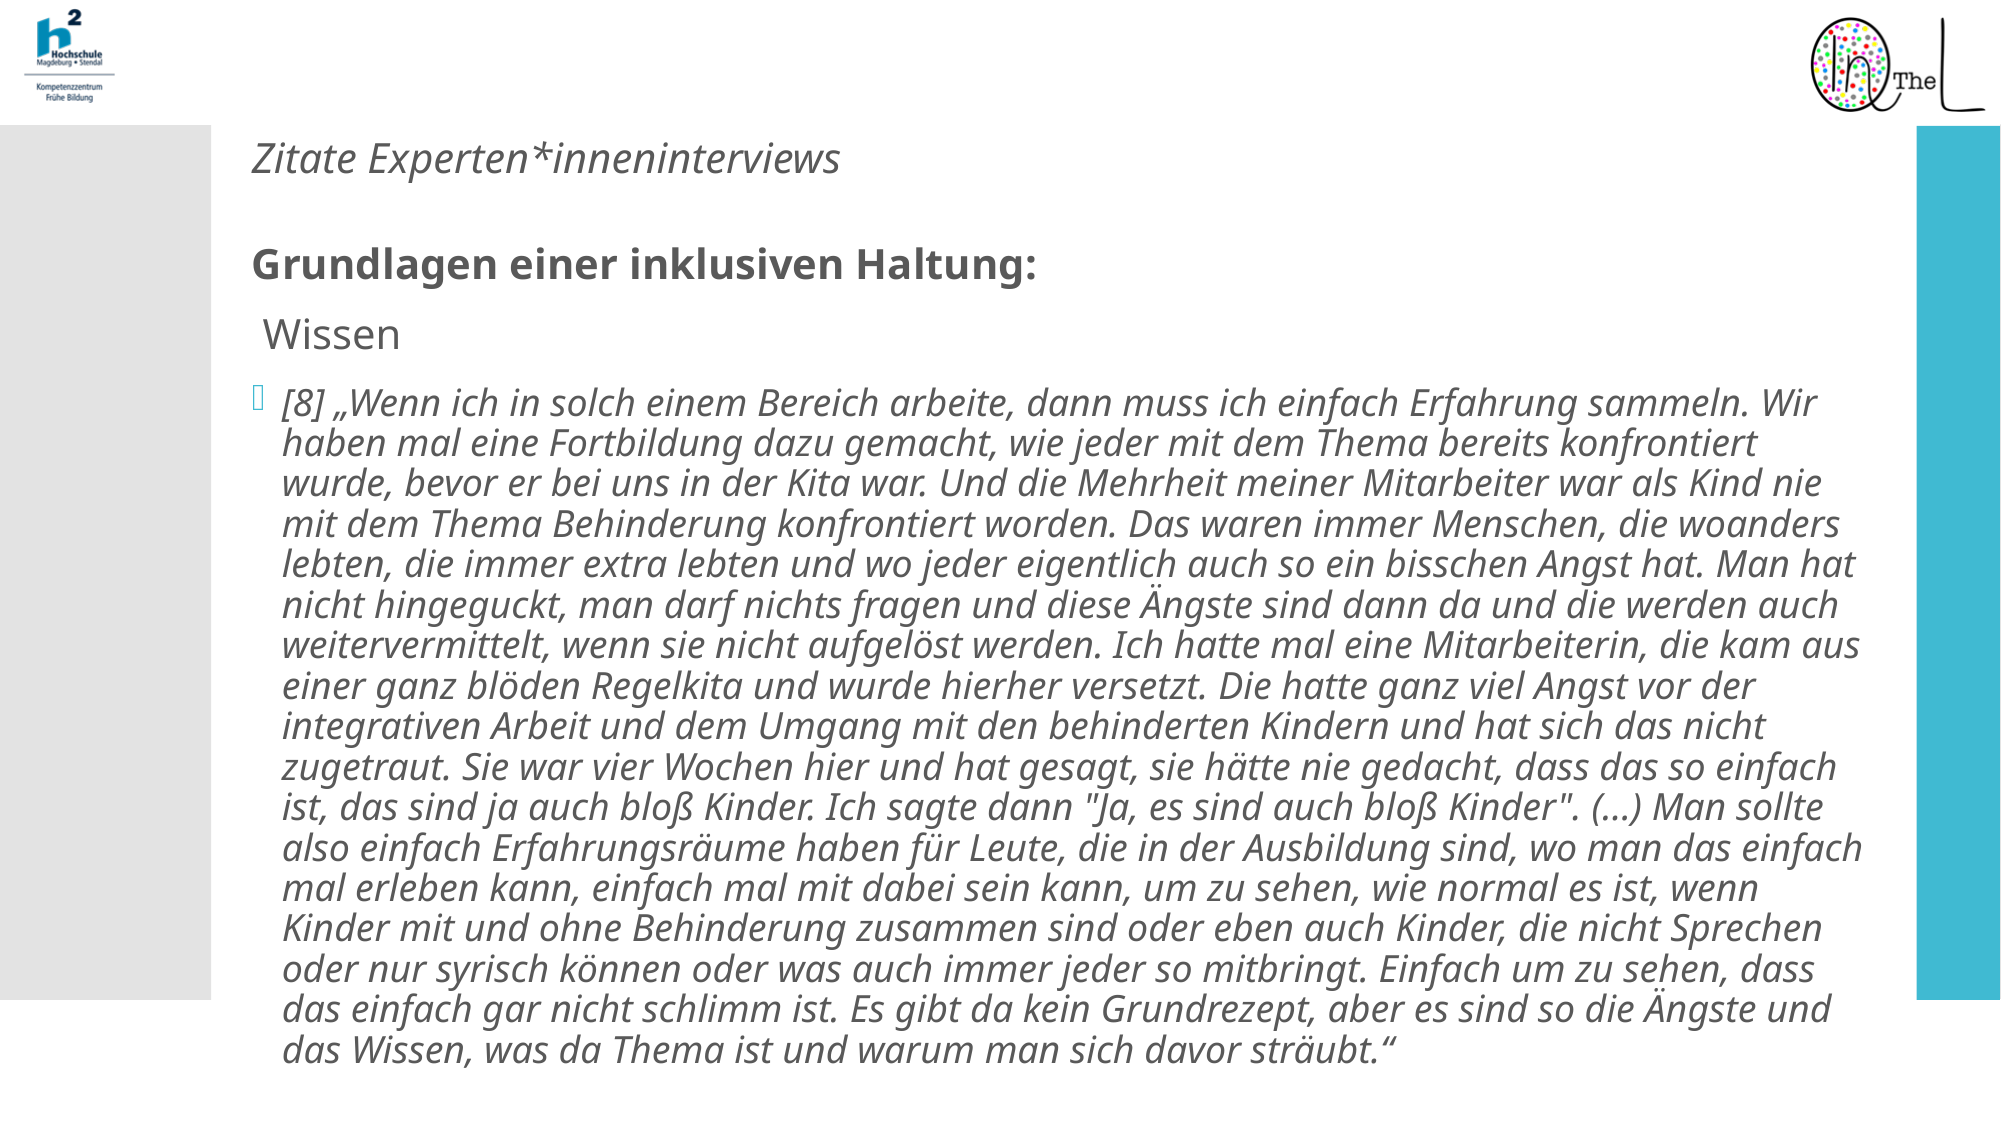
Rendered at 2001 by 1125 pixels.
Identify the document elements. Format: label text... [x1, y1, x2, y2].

text_box [1916, 125, 2000, 1001]
picture [13, 0, 127, 113]
text_box [0, 124, 212, 1001]
picture [1809, 17, 1987, 113]
text_box [0, 0, 2000, 1125]
list Zitate Experten*inneninterviews Grundlagen einer inklusiven Haltung: Wissen [8] „Wenn ich in solch einem Bereich arbeite, dann muss ich einfach Erfahrung sammeln. Wir haben mal eine Fortbildung dazu gemacht, wie jeder mit dem Thema bereits konfrontiert wurde, bevor er bei uns in der Kita war. Und die Mehrheit meiner Mitarbeiter war als Kind nie mit dem Thema Behinderung konfrontiert worden. Das waren immer Menschen, die woanders lebten, die immer extra lebten und wo jeder eigentlich auch so ein bisschen Angst hat. Man hat nicht hingeguckt, man darf nichts fragen und diese Ängste sind dann da und die werden auch weitervermittelt, wenn sie nicht aufgelöst werden. Ich hatte mal eine Mitarbeiterin, die kam aus einer ganz blöden Regelkita und wurde hierher versetzt. Die hatte ganz viel Angst vor der integrativen Arbeit und dem Umgang mit den behinderten Kindern und hat sich das nicht zugetraut. Sie war vier Wochen hier und hat gesagt, sie hätte nie gedacht, dass das so einfach ist, das sind ja auch bloß Kinder. Ich sagte dann "Ja, es sind auch bloß Kinder". (…) Man sollte also einfach Erfahrungsräume haben für Leute, die in der Ausbildung sind, wo man das einfach mal erleben kann, einfach mal mit dabei sein kann, um zu sehen, wie normal es ist, wenn Kinder mit und ohne Behinderung zusammen sind oder eben auch Kinder, die nicht Sprechen oder nur syrisch können oder was auch immer jeder so mitbringt. Einfach um zu sehen, dass das einfach gar nicht schlimm ist. Es gibt da kein Grundrezept, aber es sind so die Ängste und das Wissen, was da Thema ist und warum man sich davor sträubt.“ [236, 130, 1891, 1053]
